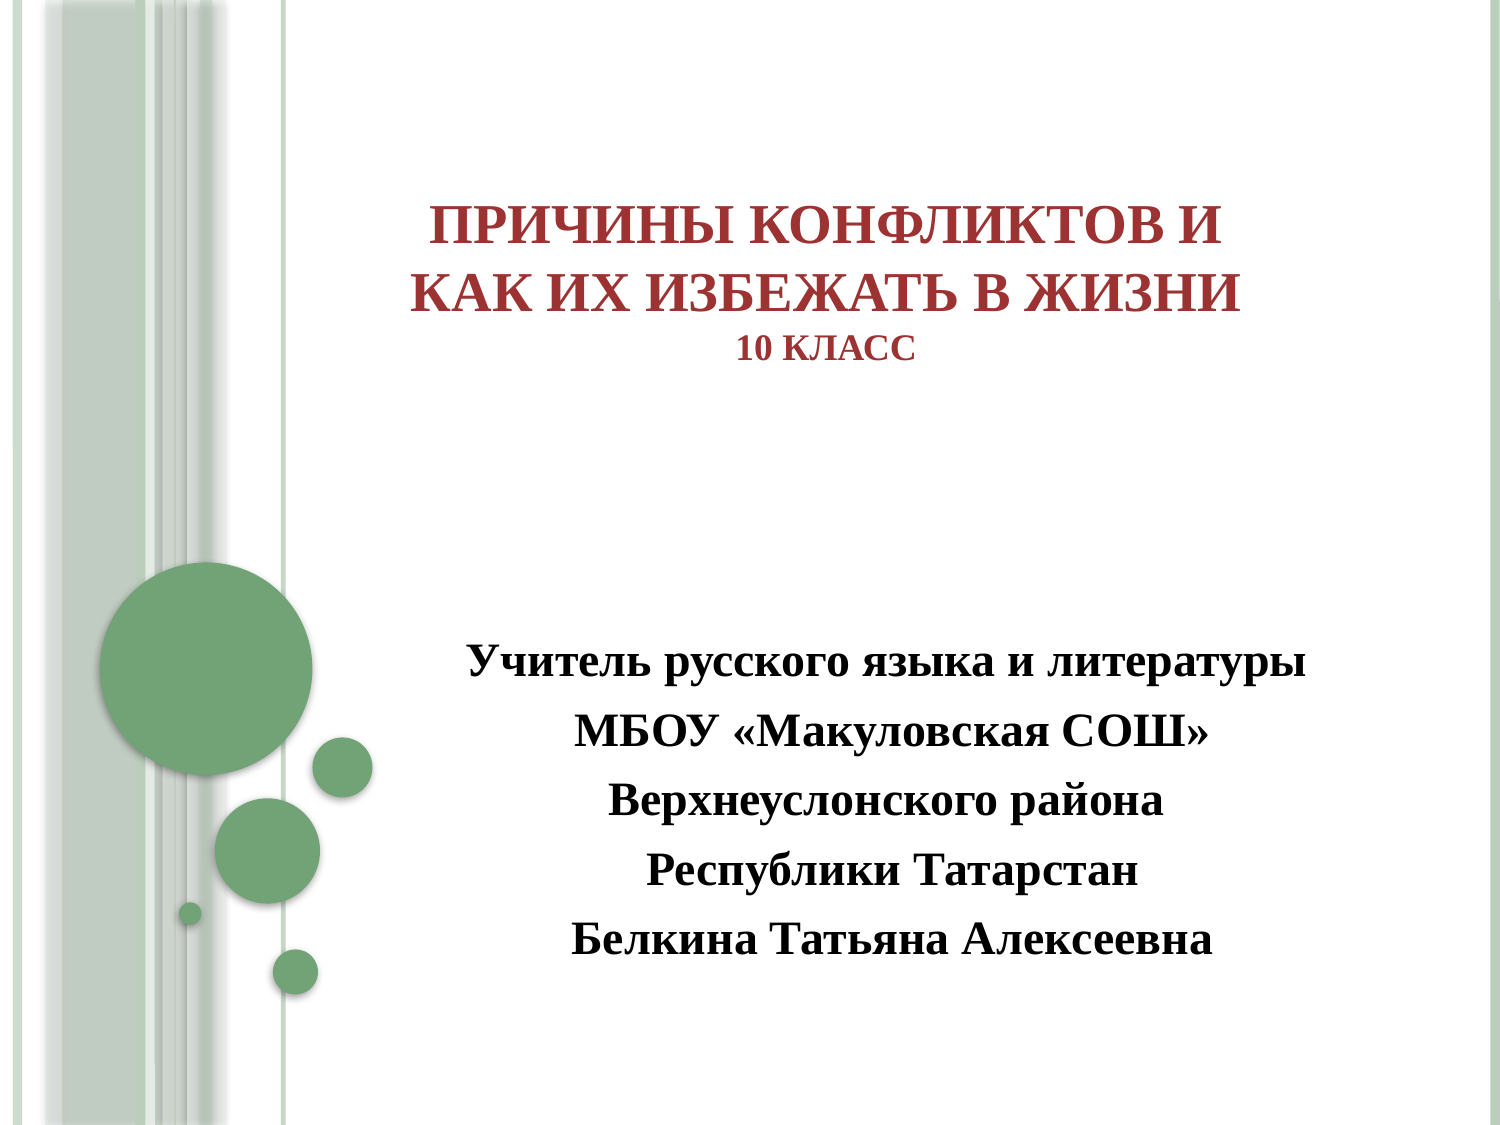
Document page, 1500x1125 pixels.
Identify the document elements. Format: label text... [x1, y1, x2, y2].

title Причины конфликтов и как их избежать в жизни 10 класс [351, 175, 1301, 375]
subtitle Учитель русского языка и литературы МБОУ «Макуловская СОШ» Верхнеуслонского района Республики Татарстан Белкина Татьяна Алексеевна [386, 621, 1400, 973]
